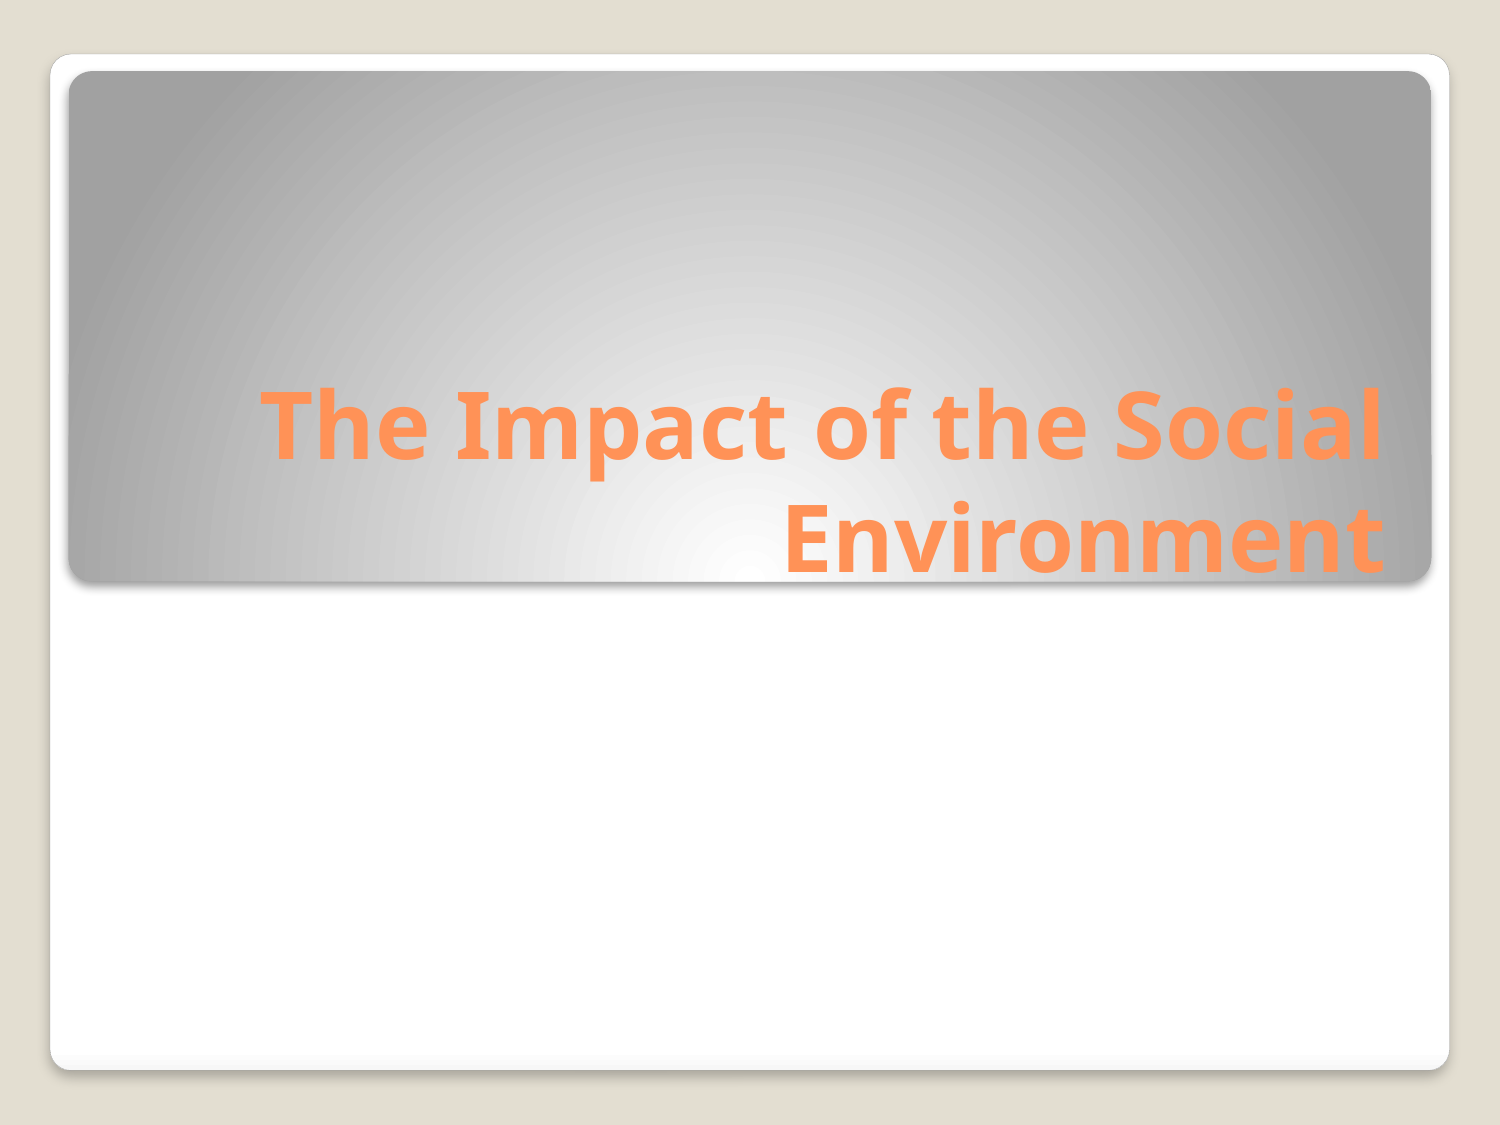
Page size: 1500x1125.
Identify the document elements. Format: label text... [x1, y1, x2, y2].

title The Impact of the Social Environment [118, 298, 1394, 599]
